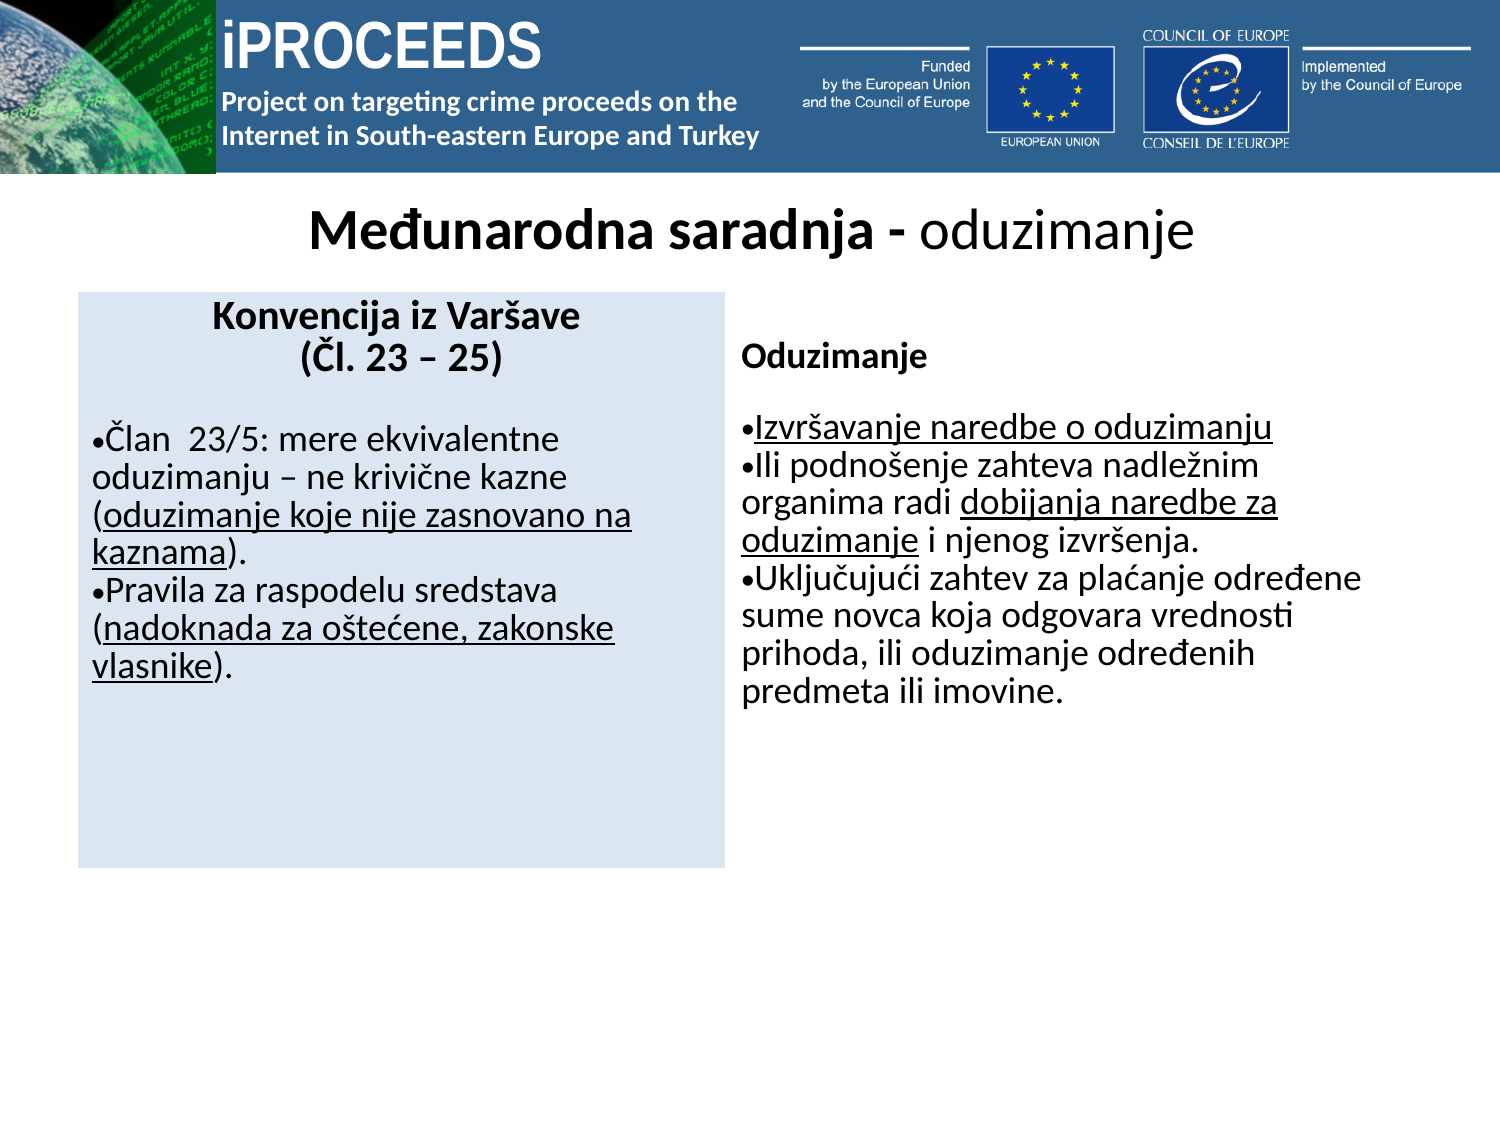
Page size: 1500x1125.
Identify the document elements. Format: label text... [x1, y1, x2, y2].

table_header Oduzimanje Izvršavanje naredbe o oduzimanju Ili podnošenje zahteva nadležnim organima radi dobijanja naredbe za oduzimanje i njenog izvršenja. Uključujući zahtev za plaćanje određene sume novca koja odgovara vrednosti prihoda, ili oduzimanje određenih predmeta ili imovine. [727, 292, 1399, 868]
picture [800, 30, 1471, 148]
table_header Konvencija iz Varšave (Čl. 23 – 25) Član 23/5: mere ekvivalentne oduzimanju – ne krivične kazne (oduzimanje koje nije zasnovano na kaznama). Pravila za raspodelu sredstava (nadoknada za oštećene, zakonske vlasnike). [78, 292, 725, 868]
title Međunarodna saradnja - oduzimanje [76, 172, 1428, 280]
picture [0, 0, 216, 174]
